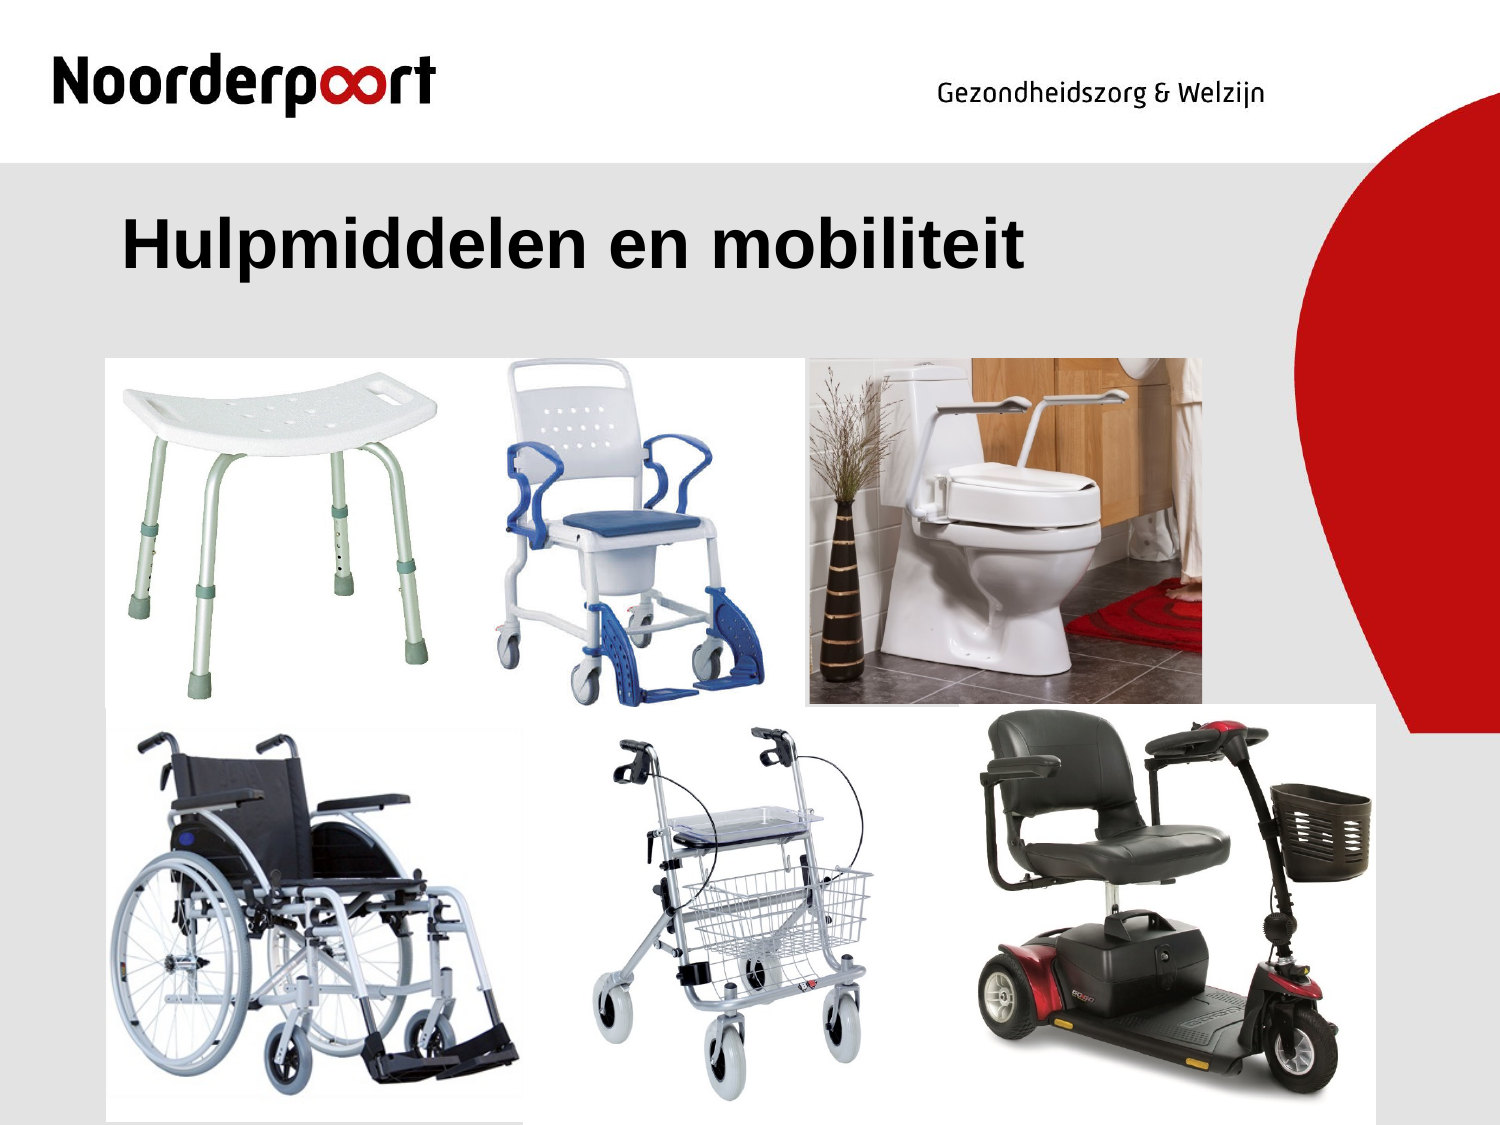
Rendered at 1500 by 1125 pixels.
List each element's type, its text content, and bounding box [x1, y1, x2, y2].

picture [0, 0, 1500, 1125]
title Hulpmiddelen en mobiliteit [106, 187, 1290, 294]
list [105, 358, 455, 708]
